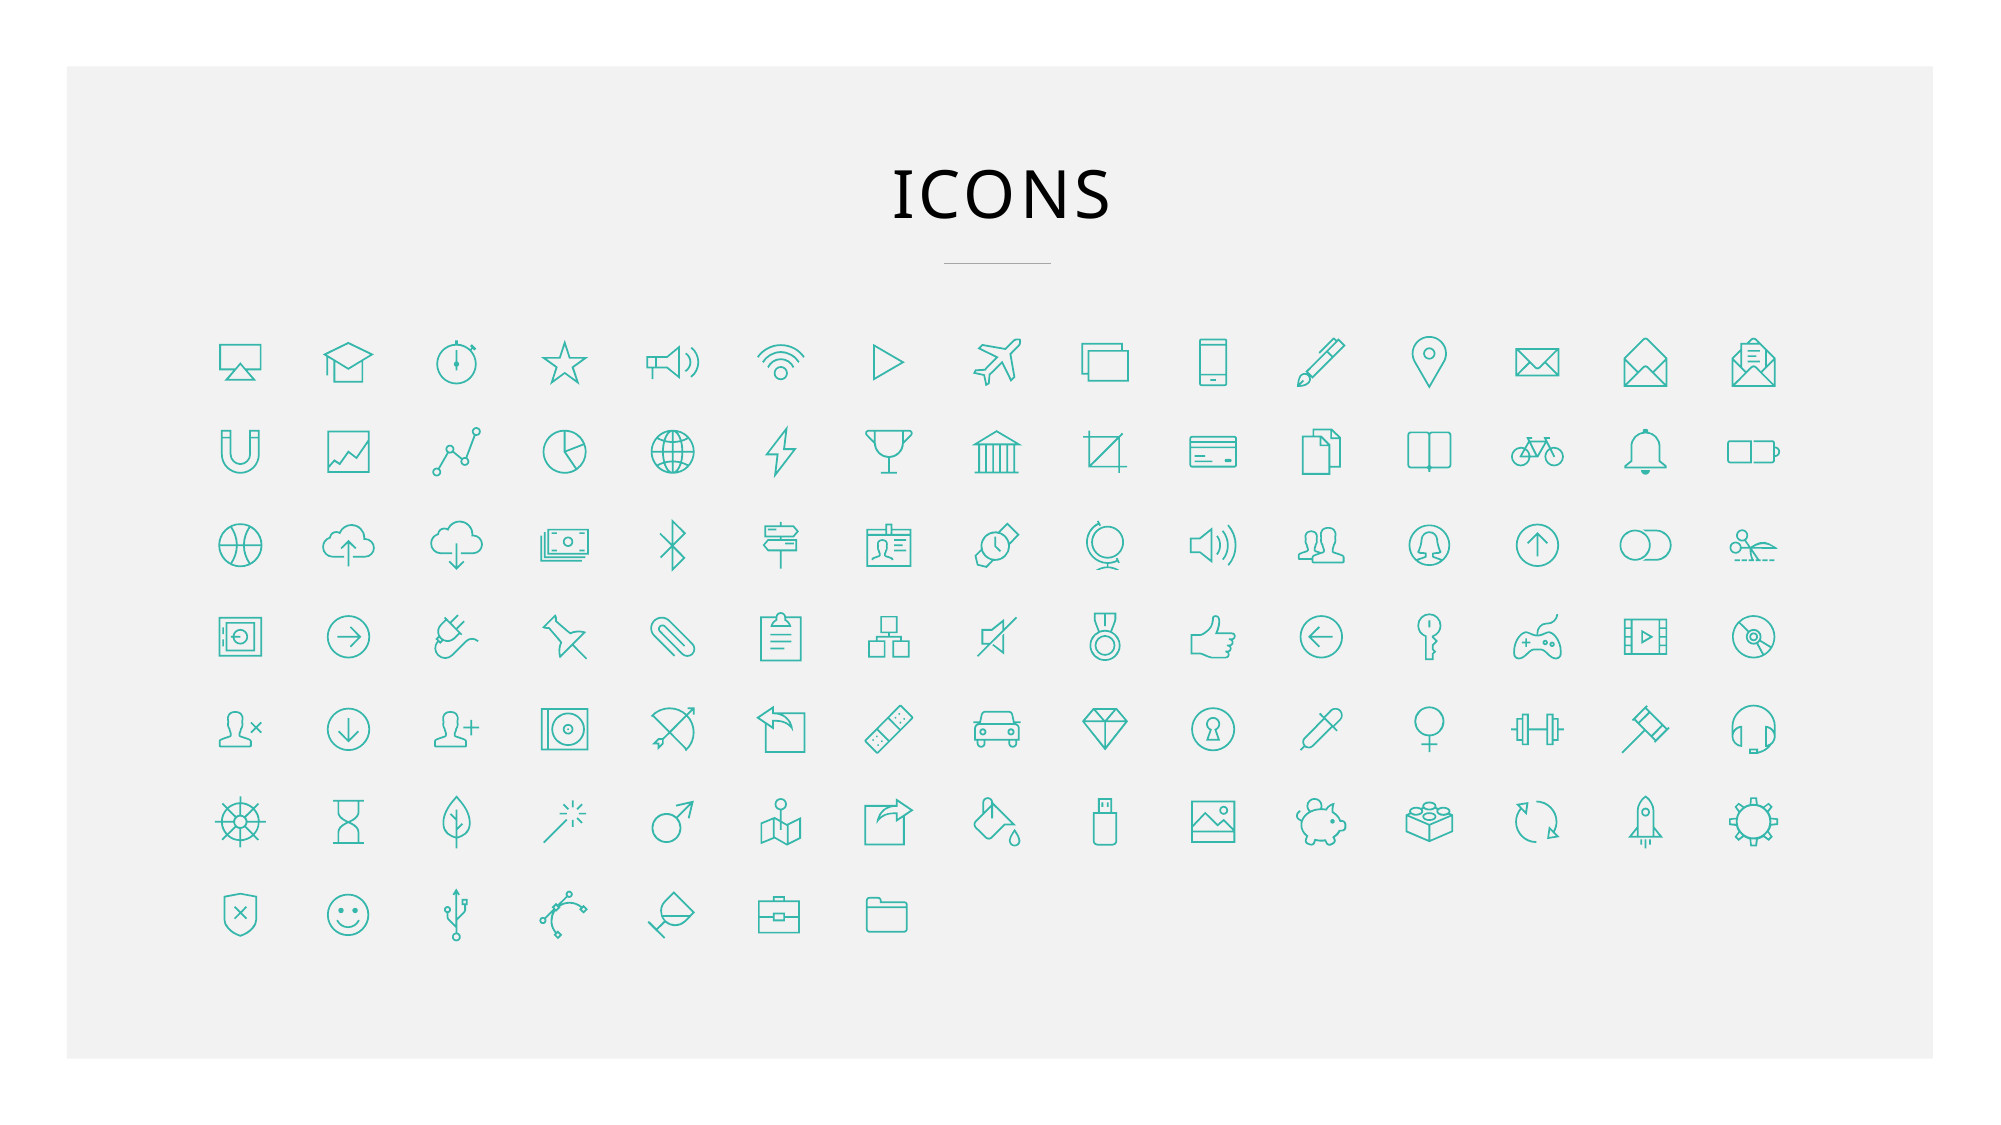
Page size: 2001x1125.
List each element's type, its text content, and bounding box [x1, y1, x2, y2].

text_box [1089, 612, 1121, 661]
text_box [1296, 798, 1347, 846]
text_box [757, 344, 805, 358]
text_box [758, 896, 800, 934]
text_box [1513, 614, 1562, 660]
text_box [540, 532, 586, 562]
text_box [646, 345, 680, 380]
text_box [540, 708, 589, 751]
text_box [1189, 527, 1213, 564]
text_box [650, 429, 695, 474]
text_box [326, 893, 370, 937]
text_box [223, 892, 258, 937]
text_box [1297, 527, 1345, 564]
text_box [1405, 801, 1454, 843]
text_box [1623, 337, 1668, 387]
text_box [542, 614, 588, 660]
text_box [684, 352, 692, 372]
text_box [765, 425, 797, 479]
text_box [1515, 523, 1560, 567]
text_box [1731, 704, 1776, 754]
text_box [1536, 800, 1560, 840]
text_box [864, 798, 914, 846]
text_box [1414, 706, 1445, 753]
text_box [1216, 535, 1221, 555]
text_box [973, 338, 1022, 387]
text_box [214, 796, 266, 848]
text_box [971, 430, 1023, 474]
text_box [327, 430, 370, 473]
text_box [973, 710, 1021, 748]
text_box [1407, 431, 1452, 472]
text_box [865, 896, 908, 933]
text_box [1189, 435, 1237, 468]
text_box [650, 616, 696, 657]
text_box [326, 707, 371, 752]
text_box [650, 707, 695, 752]
text_box [873, 343, 905, 381]
text_box [326, 615, 371, 659]
text_box [542, 429, 587, 474]
text_box [864, 704, 914, 754]
text_box [1515, 802, 1537, 843]
text_box [1621, 705, 1670, 754]
text_box [1301, 428, 1341, 475]
text_box [1624, 428, 1667, 469]
text_box [1731, 337, 1776, 387]
text_box [1008, 828, 1021, 847]
text_box [1221, 530, 1229, 561]
text_box [540, 339, 589, 385]
text_box [539, 890, 588, 940]
text_box [973, 797, 1016, 840]
text_box [322, 341, 374, 383]
text_box [218, 523, 263, 568]
text_box [1086, 520, 1124, 570]
text_box [974, 522, 1020, 568]
text_box [562, 803, 570, 810]
text_box [444, 888, 468, 942]
text_box [1299, 708, 1343, 751]
text_box [250, 721, 262, 734]
text_box [448, 543, 465, 570]
text_box [430, 520, 483, 555]
text_box [1227, 524, 1237, 566]
text_box [340, 539, 357, 567]
text_box [1732, 615, 1776, 659]
text_box [66, 65, 1934, 1060]
text_box [773, 366, 788, 381]
text_box [1296, 337, 1346, 387]
text_box [218, 711, 252, 748]
text_box [1729, 797, 1779, 847]
text_box [1641, 470, 1650, 475]
text_box [434, 711, 467, 748]
text_box [1727, 440, 1752, 464]
text_box [1729, 529, 1778, 562]
text_box [1753, 440, 1781, 464]
text_box [1092, 798, 1118, 846]
text_box [1408, 524, 1451, 566]
text_box [218, 616, 263, 657]
text_box [762, 521, 799, 569]
text_box [866, 523, 912, 567]
text_box [1082, 708, 1129, 751]
text_box [762, 351, 800, 363]
text_box [1628, 795, 1664, 838]
text_box [1081, 342, 1129, 382]
text_box [1191, 800, 1236, 843]
text_box [434, 614, 479, 659]
text_box [1411, 336, 1447, 389]
text_box [651, 800, 694, 843]
text_box [333, 799, 364, 844]
text_box [1511, 713, 1564, 746]
text_box [976, 616, 1018, 657]
text_box [690, 347, 700, 378]
text_box [547, 528, 589, 555]
text_box [767, 358, 795, 369]
text_box [1083, 430, 1128, 473]
text_box [1299, 615, 1343, 659]
text_box [1190, 615, 1236, 659]
text_box [1191, 707, 1236, 752]
text_box [647, 891, 696, 939]
text_box [1511, 437, 1564, 467]
text_box [219, 343, 262, 381]
text_box [868, 616, 910, 658]
text_box [756, 705, 806, 753]
text_box [659, 518, 687, 572]
text_box [1515, 348, 1560, 377]
text_box [436, 340, 477, 385]
text_box ICONS [815, 144, 1189, 240]
text_box [1417, 613, 1442, 661]
text_box [576, 817, 583, 824]
text_box [1199, 338, 1228, 387]
text_box [865, 429, 913, 474]
text_box [760, 798, 802, 846]
text_box [1623, 618, 1668, 655]
text_box [322, 524, 375, 558]
text_box [220, 429, 260, 474]
text_box [760, 612, 802, 662]
text_box [463, 719, 480, 736]
text_box [442, 795, 471, 849]
text_box [1619, 529, 1672, 561]
text_box [432, 427, 481, 477]
